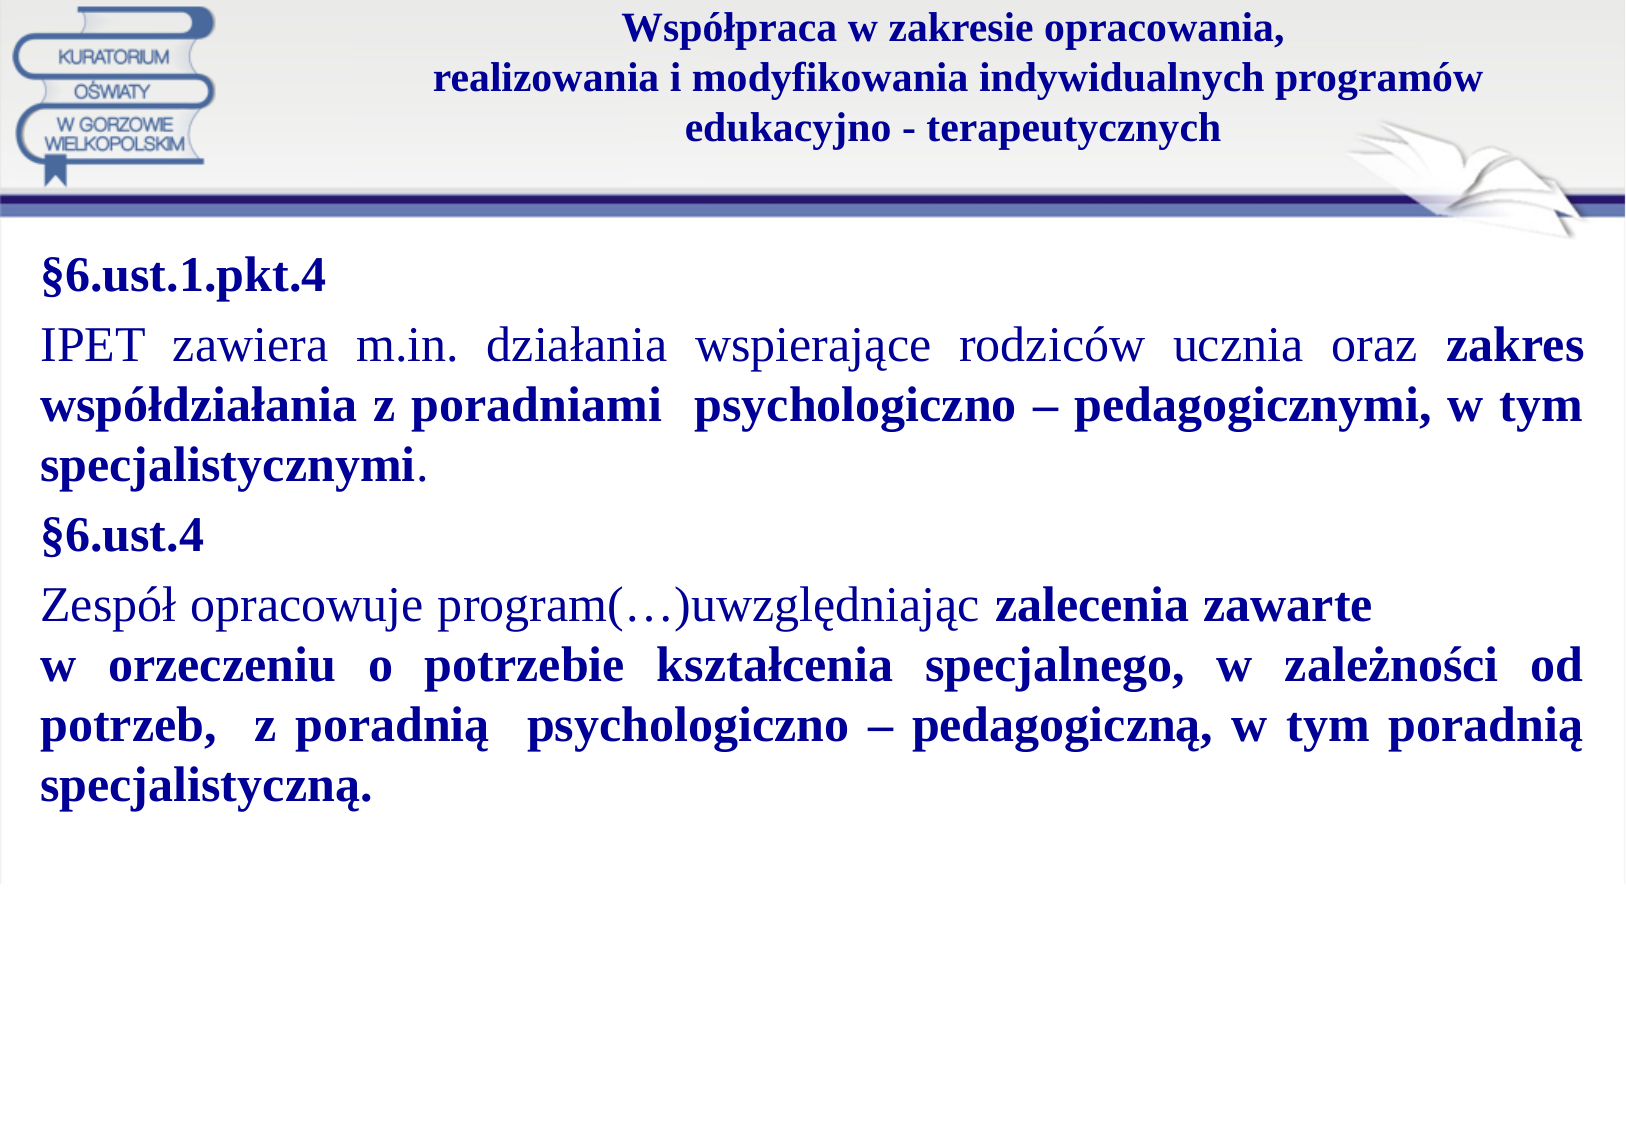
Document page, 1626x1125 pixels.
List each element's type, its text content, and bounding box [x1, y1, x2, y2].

title Współpraca w zakresie opracowania, realizowania i modyfikowania indywidualnych programów edukacyjno - terapeutycznych [317, 23, 1600, 176]
list §6.ust.1.pkt.4 IPET zawiera m.in. działania wspierające rodziców ucznia oraz zakres współdziałania z poradniami psychologiczno – pedagogicznymi, w tym specjalistycznymi. §6.ust.4 Zespół opracowuje program(…)uwzględniając zalecenia zawarte w orzeczeniu o potrzebie kształcenia specjalnego, w zależności od potrzeb, z poradnią psychologiczno – pedagogiczną, w tym poradnią specjalistyczną. [25, 234, 1600, 938]
picture [0, 0, 1626, 1125]
